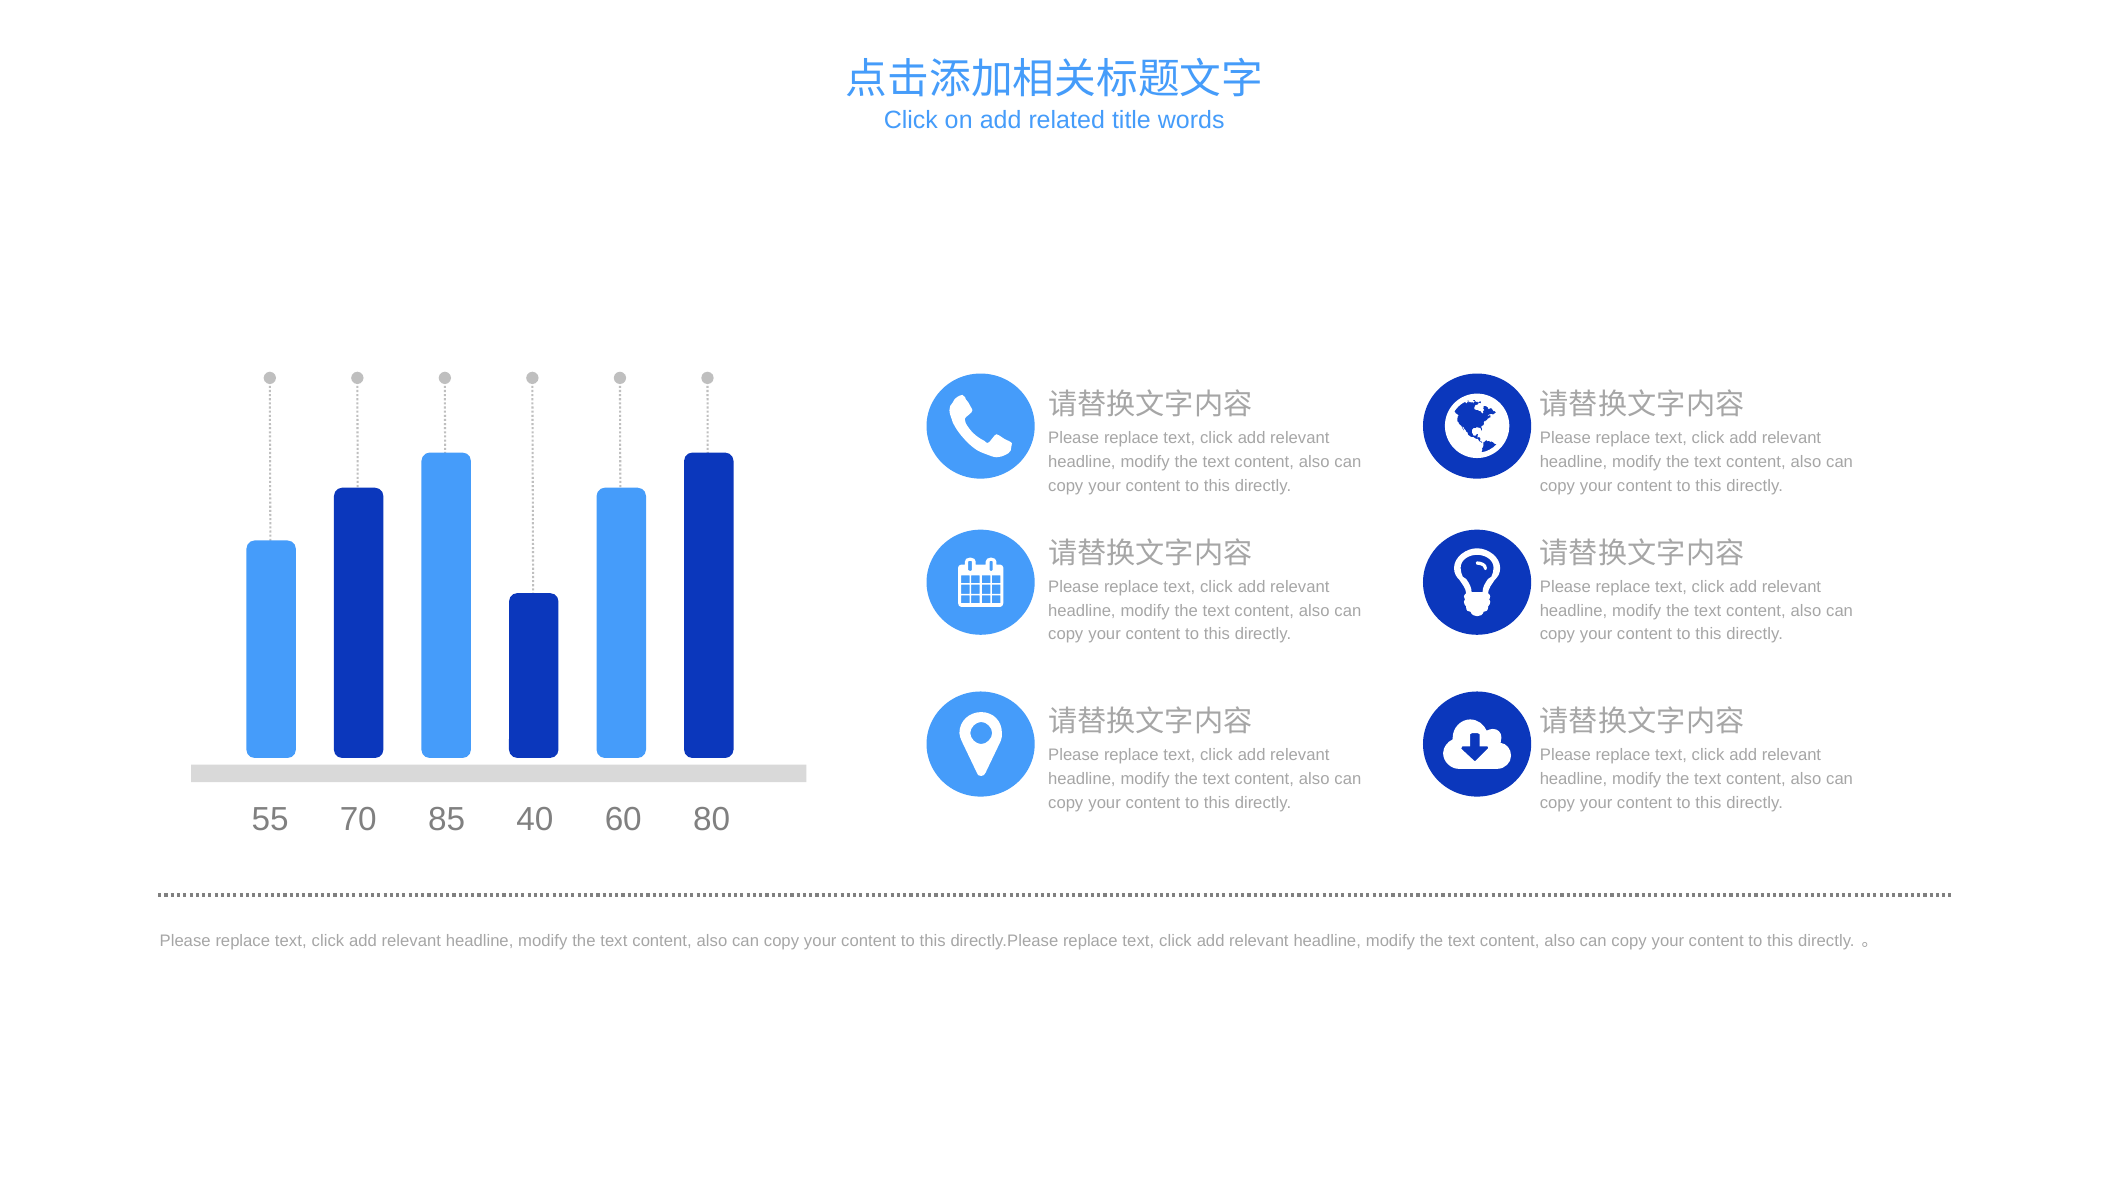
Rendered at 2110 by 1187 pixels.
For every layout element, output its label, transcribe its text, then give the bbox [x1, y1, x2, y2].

text_box 55 [251, 789, 289, 837]
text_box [926, 529, 1035, 635]
text_box 70 [339, 789, 377, 837]
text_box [596, 377, 646, 758]
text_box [333, 377, 384, 758]
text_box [246, 377, 296, 758]
text_box [190, 763, 807, 783]
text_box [684, 377, 734, 758]
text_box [1539, 527, 1874, 643]
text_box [1048, 527, 1383, 643]
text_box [926, 691, 1035, 797]
text_box Please replace text, click add relevant headline, modify the text content, also can copy your content to this directly.Please replace text, click add relevant headline, modify the text content, also can copy your content to this directly.。 [159, 925, 1950, 950]
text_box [509, 377, 559, 758]
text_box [1539, 695, 1874, 811]
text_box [421, 377, 471, 758]
text_box 点击添加相关标题文字 [803, 44, 1307, 107]
text_box 40 [516, 789, 554, 837]
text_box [1422, 691, 1532, 797]
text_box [1048, 378, 1392, 494]
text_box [1048, 695, 1383, 811]
text_box 85 [428, 789, 466, 837]
text_box 80 [692, 789, 731, 837]
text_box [926, 373, 1035, 479]
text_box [1422, 373, 1532, 479]
text_box 60 [604, 789, 642, 837]
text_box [1539, 378, 1874, 494]
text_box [1422, 529, 1532, 635]
text_box Click on add related title words [864, 95, 1246, 158]
